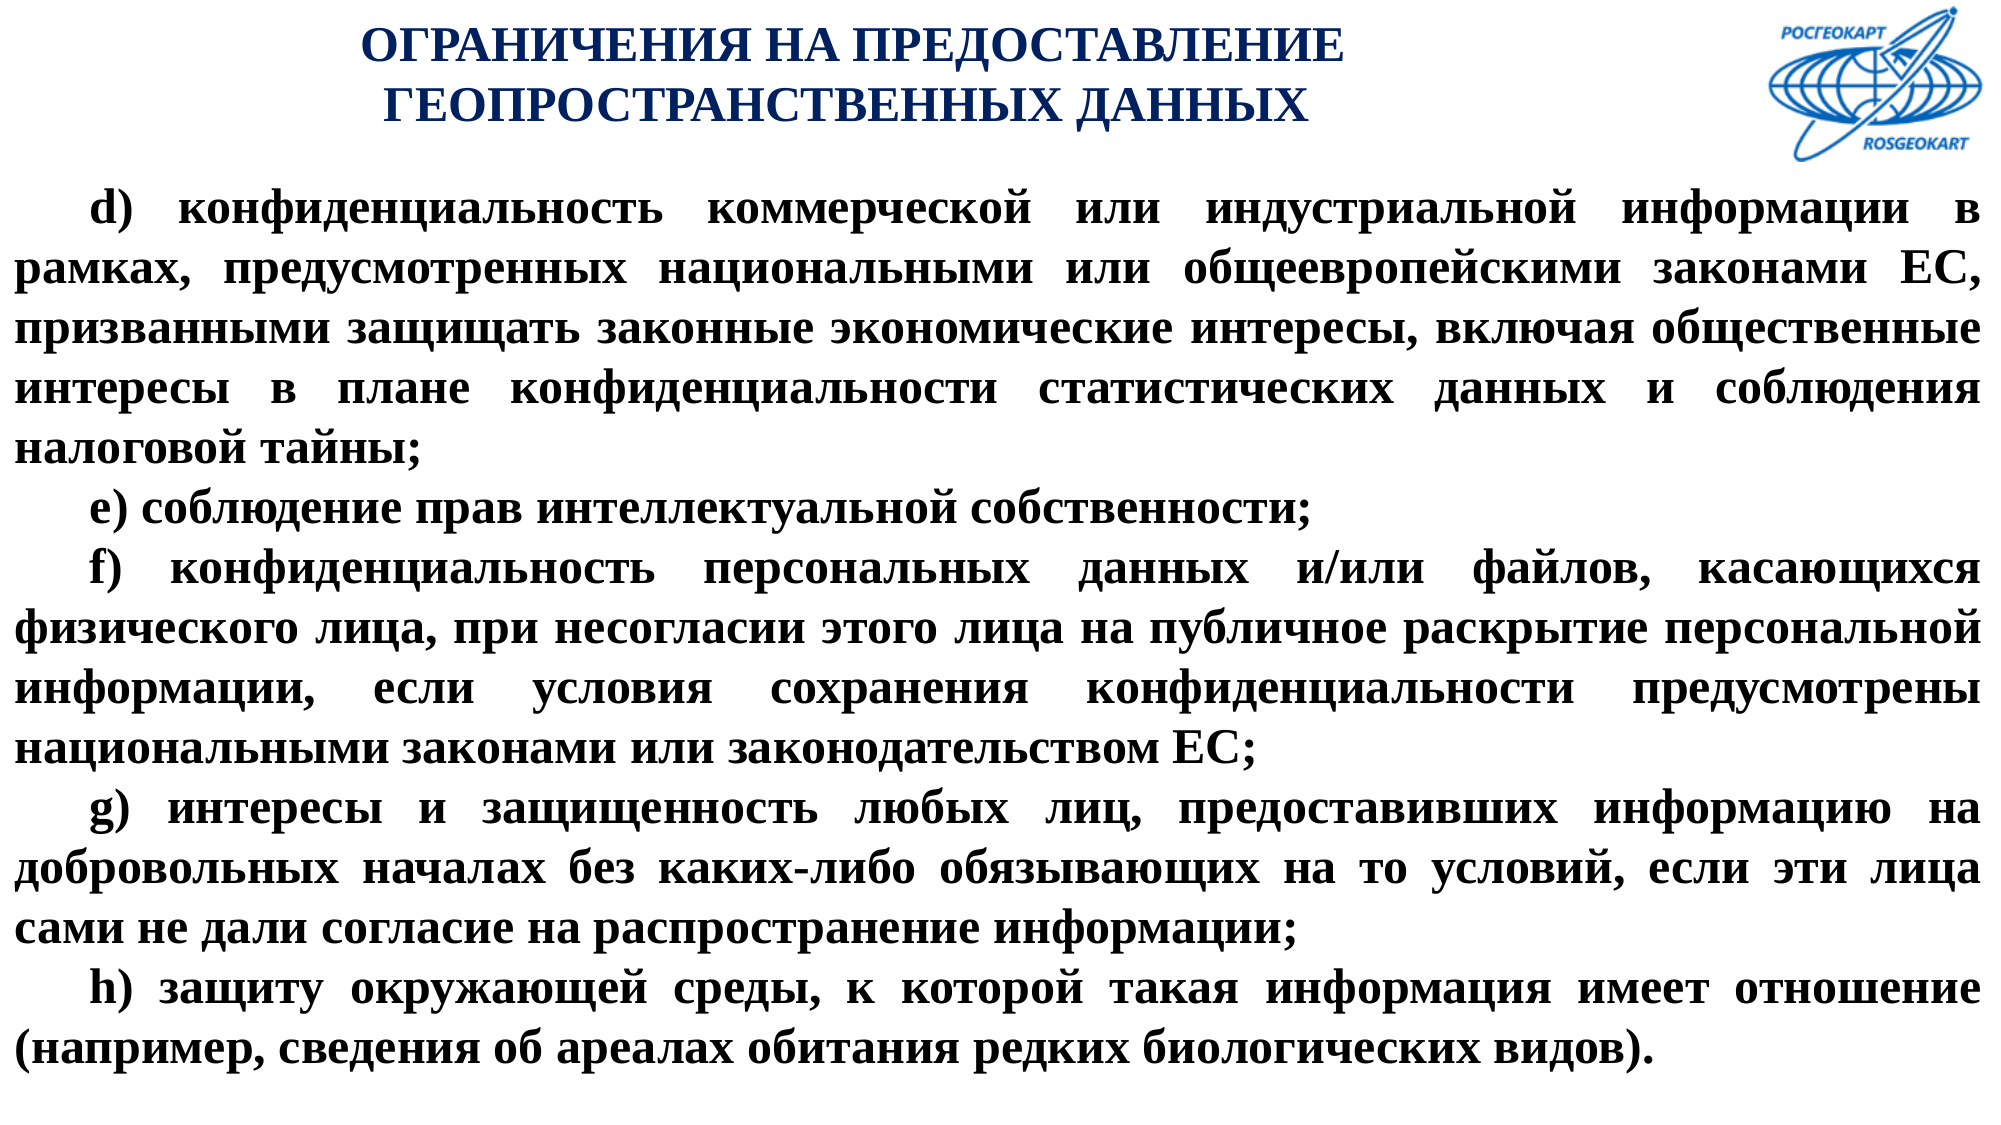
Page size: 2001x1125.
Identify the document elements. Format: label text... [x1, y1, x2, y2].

text_box d) конфиденциальность коммерческой или индустриальной информации в рамках, предусмотренных национальными или общеевропейскими законами ЕС, призванными защищать законные экономические интересы, включая общественные интересы в плане конфиденциальности статистических данных и соблюдения налоговой тайны; е) соблюдение прав интеллектуальной собственности; f) конфиденциальность персональных данных и/или файлов, касающихся физического лица, при несогласии этого лица на публичное раскрытие персональной информации, если условия сохранения конфиденциальности предусмотрены национальными законами или законодательством ЕС; g) интересы и защищенность любых лиц, предоставивших информацию на добровольных началах без каких-либо обязывающих на то условий, если эти лица сами не дали согласие на распространение информации; h) защиту окружающей среды, к которой такая информация имеет отношение (например, сведения об ареалах обитания редких биологических видов). [0, 165, 1997, 1081]
picture [1757, 6, 1994, 162]
text_box ОГРАНИЧЕНИЯ НА ПРЕДОСТАВЛЕНИЕ ГЕОПРОСТРАНСТВЕННЫХ ДАННЫХ [0, 3, 1707, 139]
